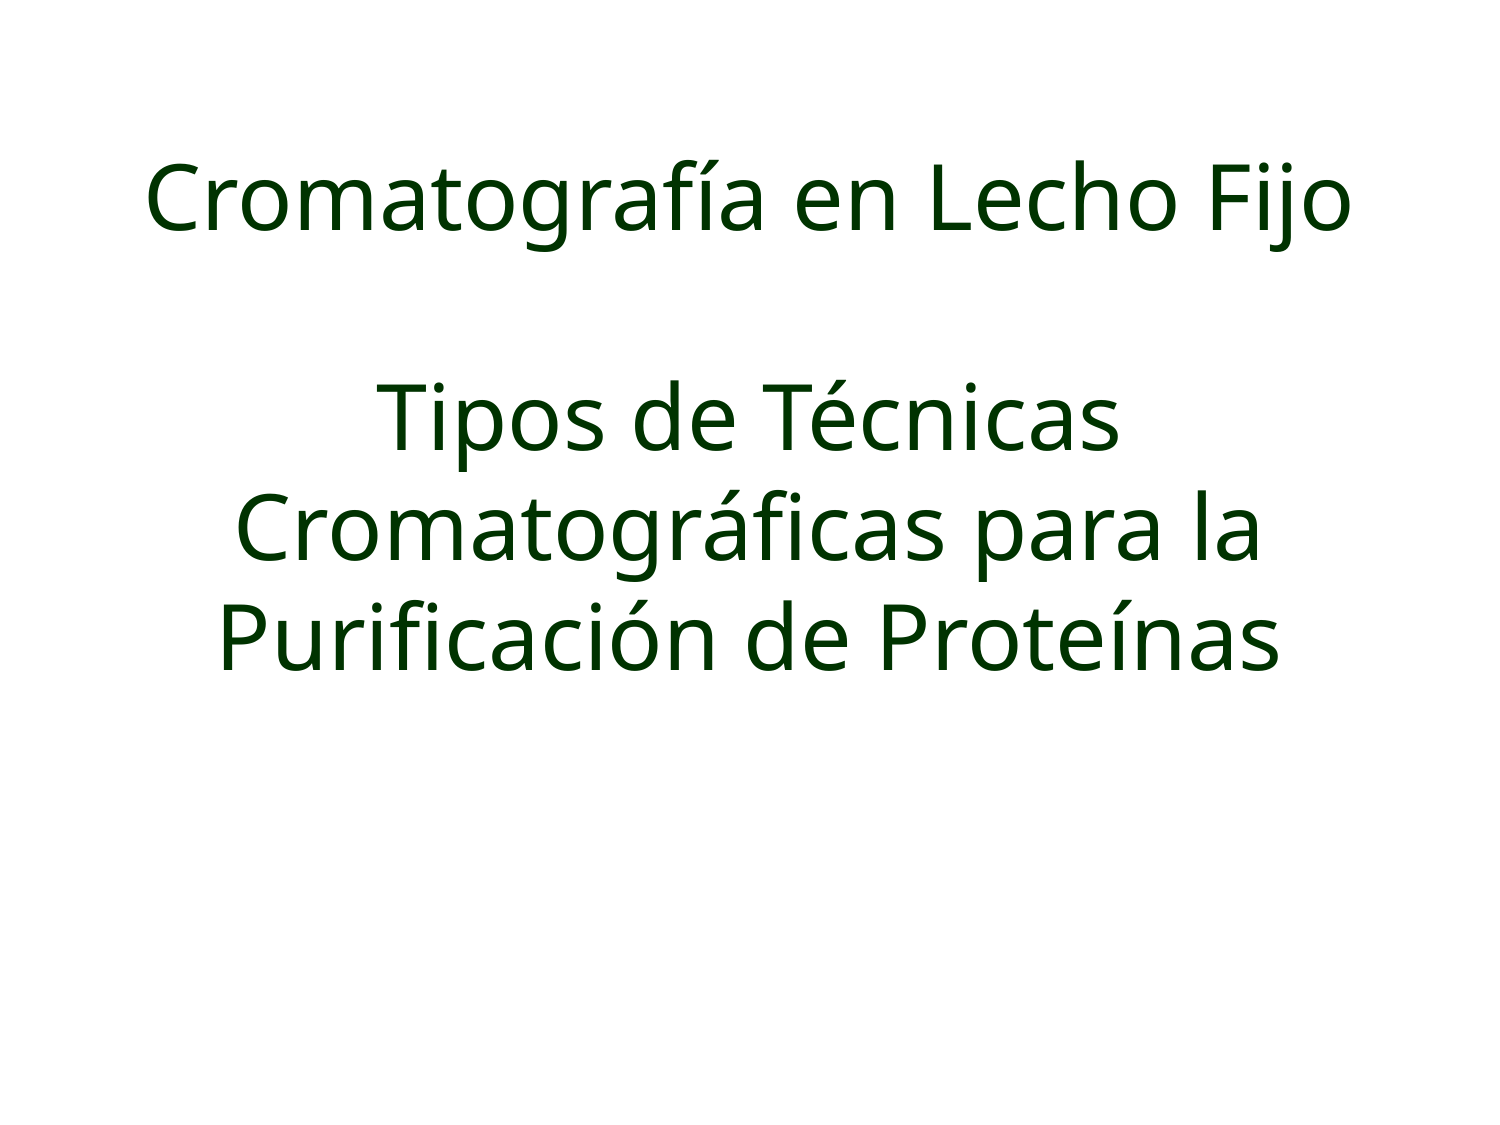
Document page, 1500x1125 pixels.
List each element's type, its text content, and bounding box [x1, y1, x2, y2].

title Cromatografía en Lecho Fijo Tipos de Técnicas Cromatográficas para la Purificación de Proteínas [112, 374, 1388, 563]
